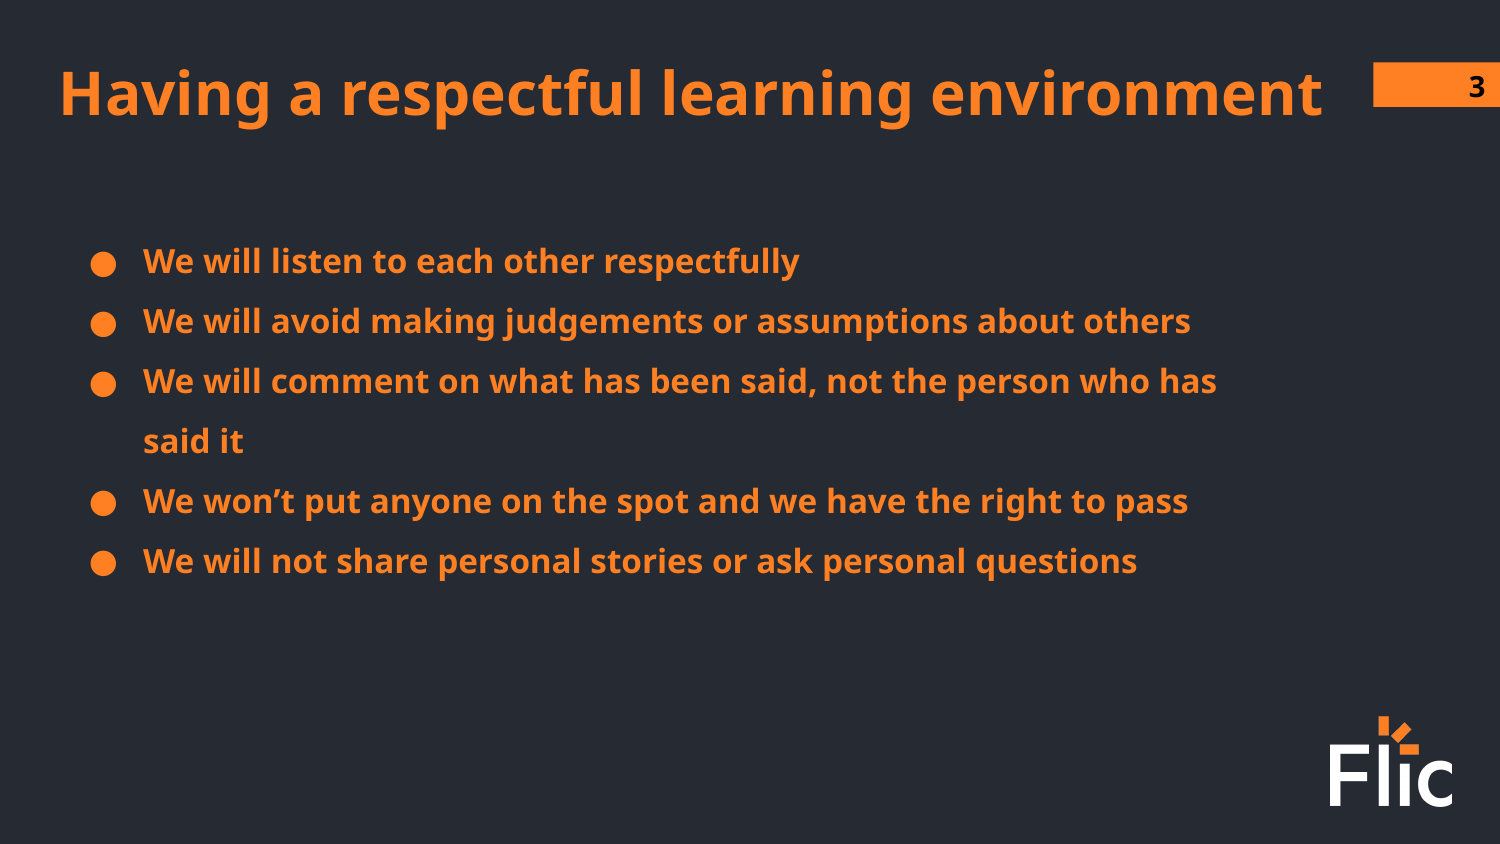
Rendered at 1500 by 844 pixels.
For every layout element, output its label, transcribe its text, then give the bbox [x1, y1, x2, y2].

text_box Having a respectful learning environment [59, 44, 1377, 173]
picture [1330, 716, 1452, 807]
slide_number ‹#› [1403, 779, 1494, 844]
text_box 3 [1453, 53, 1500, 99]
text_box We will listen to each other respectfully We will avoid making judgements or assumptions about others We will comment on what has been said, not the person who has said it We won’t put anyone on the spot and we have the right to pass We will not share personal stories or ask personal questions [53, 205, 1307, 595]
